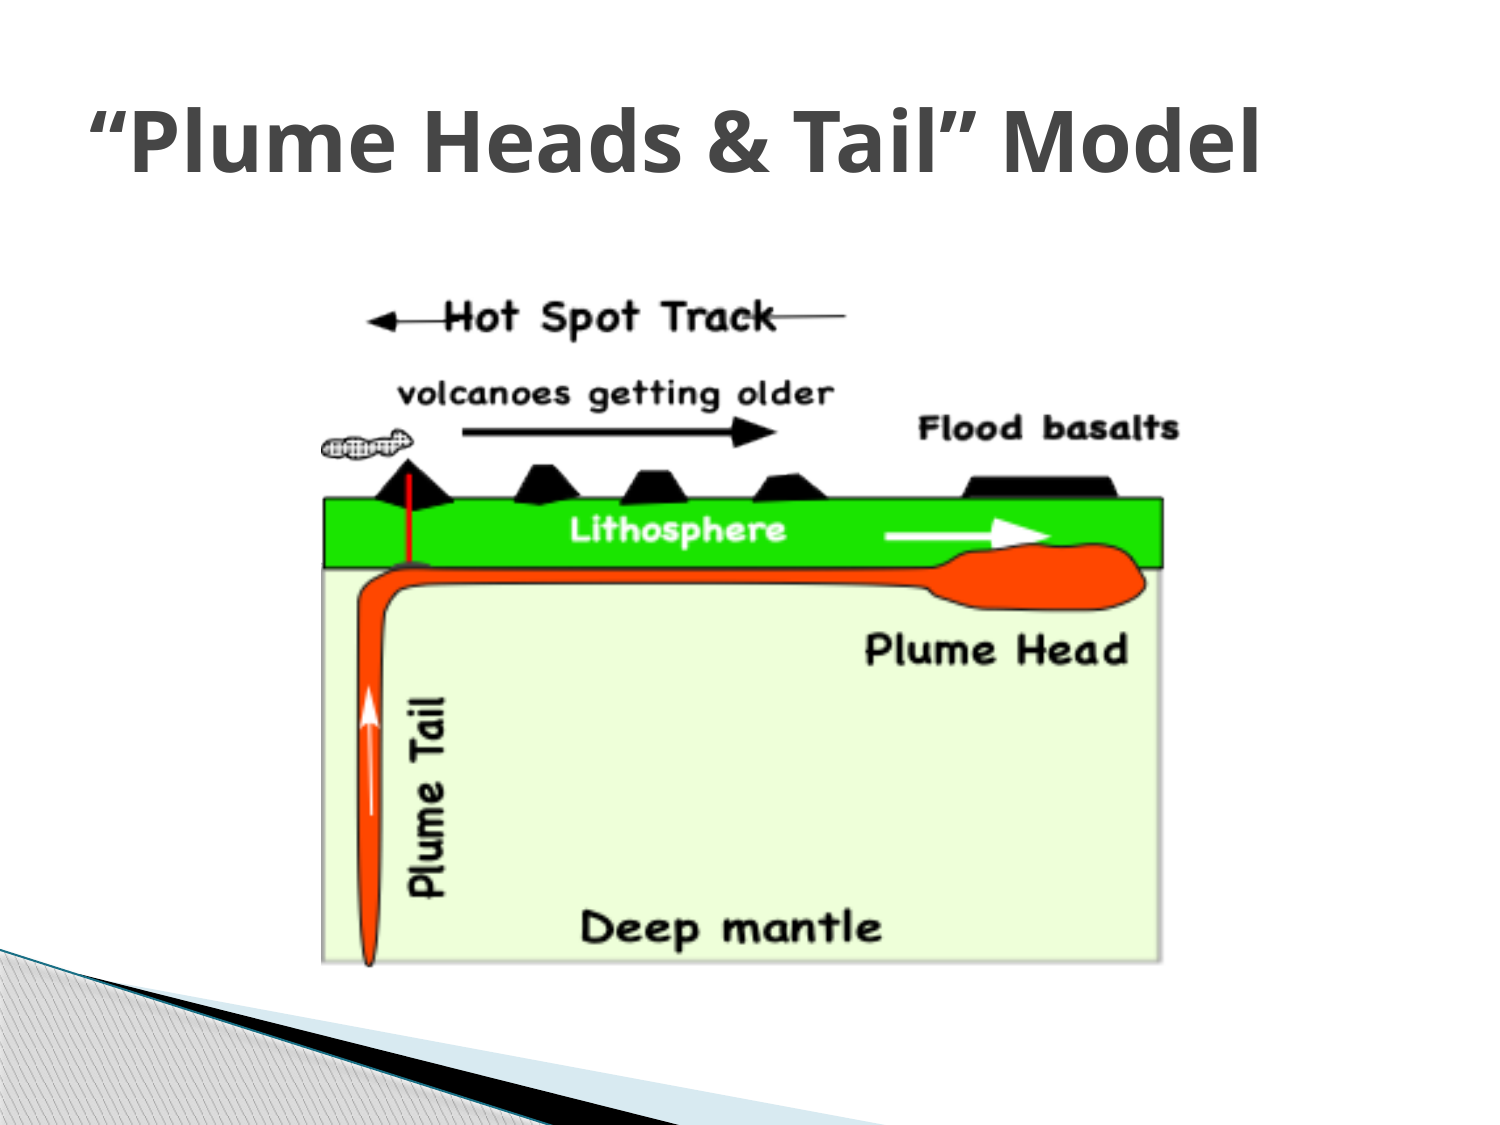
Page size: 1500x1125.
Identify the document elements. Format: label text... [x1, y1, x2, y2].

title “Plume Heads & Tail” Model [75, 45, 1425, 233]
picture [320, 289, 1236, 972]
